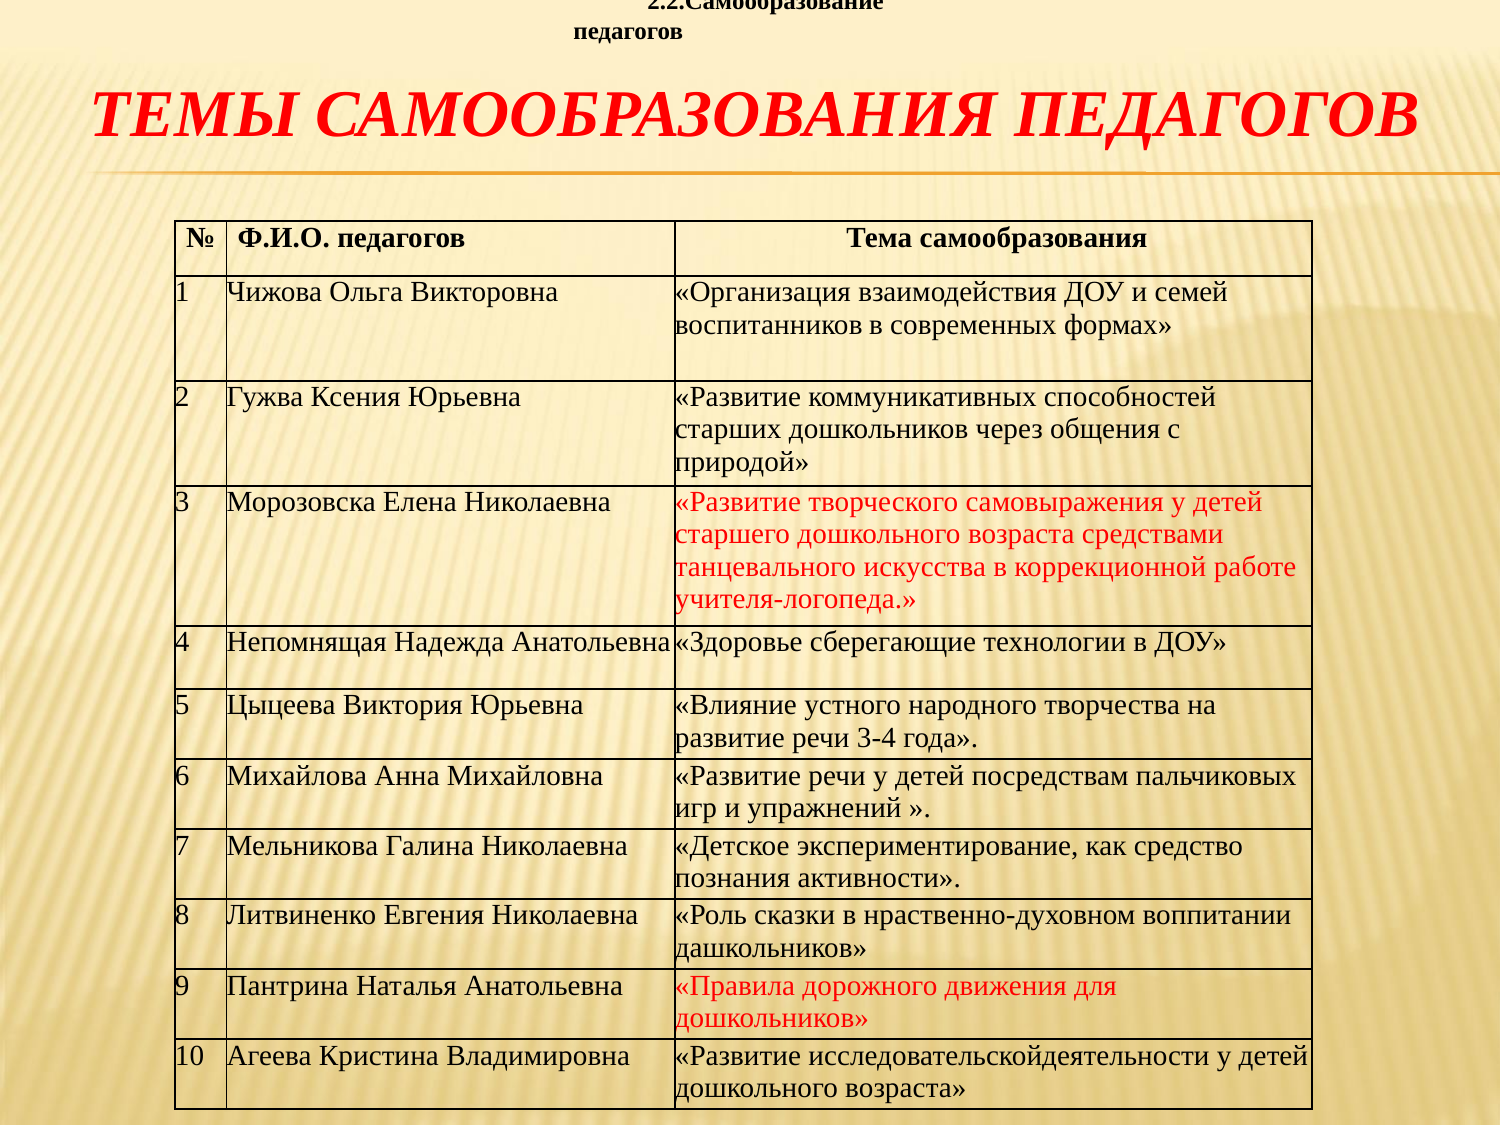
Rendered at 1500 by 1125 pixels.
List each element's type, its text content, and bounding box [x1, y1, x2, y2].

table_cell «Влияние устного народного творчества на развитие речи 3-4 года». [676, 690, 1311, 758]
table_cell Чижова Ольга Викторовна [227, 277, 674, 380]
table_cell Цыцеева Виктория Юрьевна [227, 690, 674, 758]
table_cell 4 [176, 627, 226, 688]
table_header № [176, 222, 226, 275]
table_cell 10 [176, 1040, 226, 1108]
table_cell 1 [176, 277, 226, 380]
table_cell 3 [176, 487, 226, 625]
table_cell «Детское экспериментирование, как средство познания активности». [676, 830, 1311, 898]
table_cell 9 [176, 970, 226, 1038]
table_cell «Здоровье сберегающие технологии в ДОУ» [676, 627, 1311, 688]
table_cell Морозовска Елена Николаевна [227, 487, 674, 625]
table_cell Непомнящая Надежда Анатольевна [227, 627, 674, 688]
text_box ТЕМЫ САМООБРАЗОВАНИЯ ПЕДАГОГОВ [75, 62, 1499, 158]
table_cell Гужва Ксения Юрьевна [227, 382, 674, 485]
table_cell «Развитие коммуникативных способностей старших дошкольников через общения с природой» [676, 382, 1311, 485]
table_cell «Развитие творческого самовыражения у детей старшего дошкольного возраста средствами танцевального искусства в коррекционной работе учителя-логопеда.» [676, 487, 1311, 625]
table_cell Мельникова Галина Николаевна [227, 830, 674, 898]
table_header Ф.И.О. педагогов [227, 222, 674, 275]
table_cell «Роль сказки в нраственно-духовном воппитании дашкольников» [676, 900, 1311, 968]
table_cell 6 [176, 760, 226, 828]
text_box 2.2.Самообразование педагогов [558, 0, 942, 83]
table_cell «Развитие речи у детей посредствам пальчиковых игр и упражнений ». [676, 760, 1311, 828]
table_cell 5 [176, 690, 226, 758]
table_cell 2 [176, 382, 226, 485]
table_cell Михайлова Анна Михайловна [227, 760, 674, 828]
table_cell Агеева Кристина Владимировна [227, 1040, 674, 1108]
picture [0, 0, 1500, 1125]
table_cell 8 [176, 900, 226, 968]
table_header Тема самообразования [676, 222, 1311, 275]
table_cell «Правила дорожного движения для дошкольников» [676, 970, 1311, 1038]
table_cell Пантрина Наталья Анатольевна [227, 970, 674, 1038]
table_cell «Организация взаимодействия ДОУ и семей воспитанников в современных формах» [676, 277, 1311, 380]
table_cell «Развитие исследовательскойдеятельности у детей дошкольного возраста» [676, 1040, 1311, 1108]
table_cell 7 [176, 830, 226, 898]
table_cell Литвиненко Евгения Николаевна [227, 900, 674, 968]
